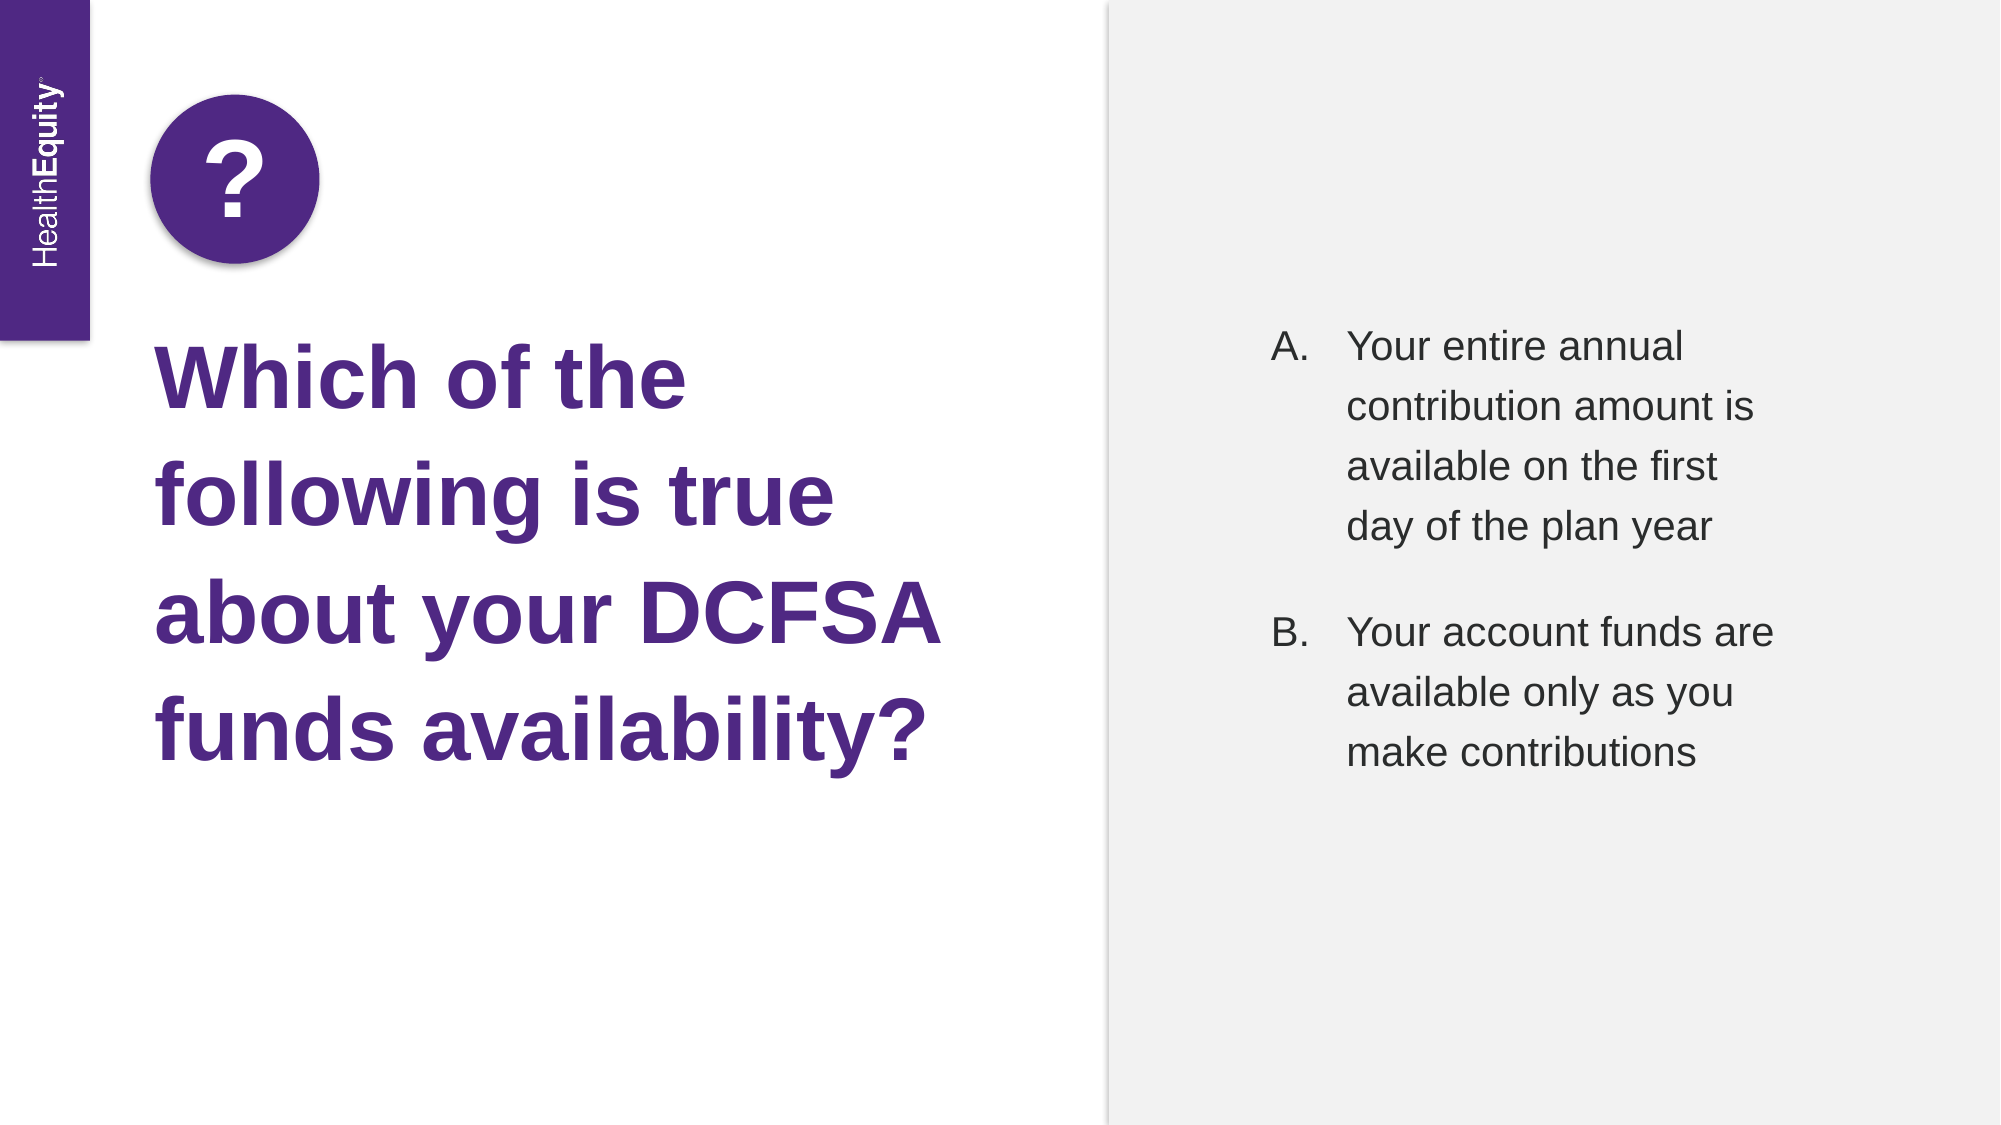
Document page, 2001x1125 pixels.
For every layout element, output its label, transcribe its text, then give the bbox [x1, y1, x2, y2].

picture [33, 78, 64, 266]
text_box Which of the following is true about your DCFSA funds availability? [139, 301, 977, 989]
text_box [150, 94, 320, 264]
text_box Your entire annual contribution amount is available on the first day of the plan year Your account funds are available only as you make contributions [1256, 301, 1808, 783]
text_box [1108, 0, 2000, 1125]
